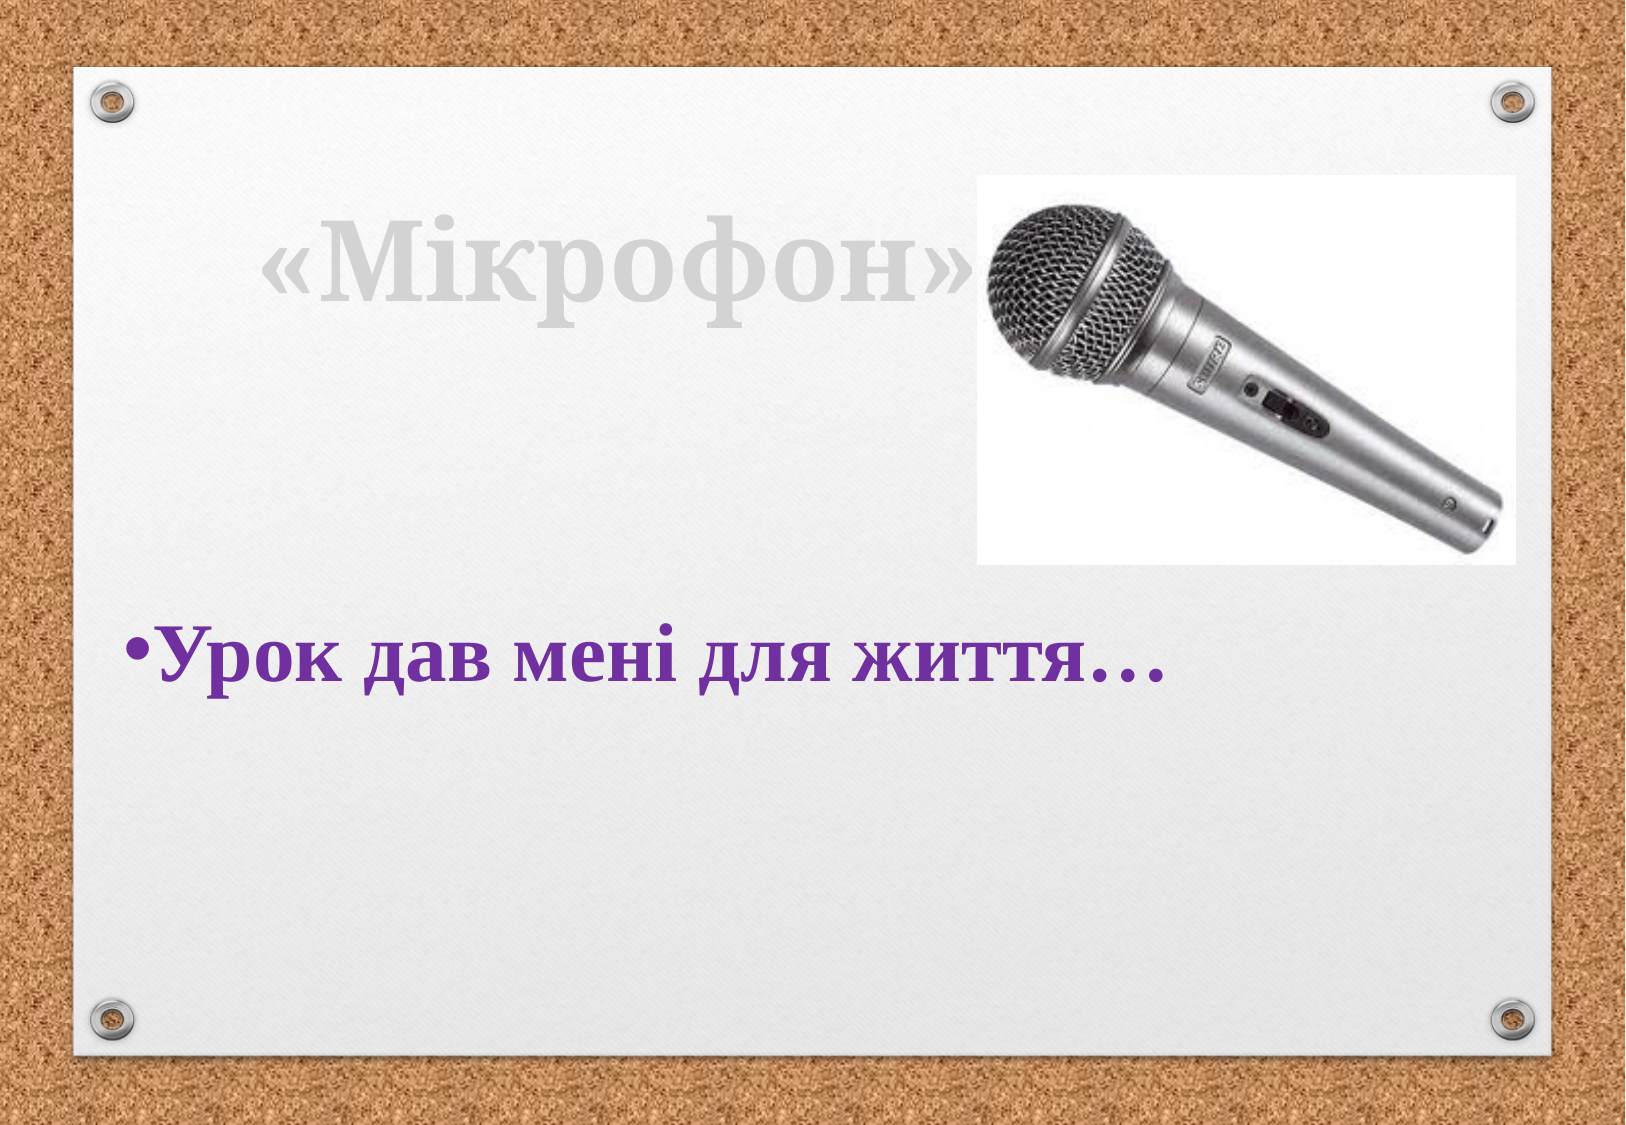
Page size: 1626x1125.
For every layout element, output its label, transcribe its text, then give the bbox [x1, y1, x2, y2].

picture [0, 0, 1626, 1125]
text_box Урок дав мені для життя… [108, 590, 1462, 706]
text_box «Мікрофон» [211, 181, 976, 332]
